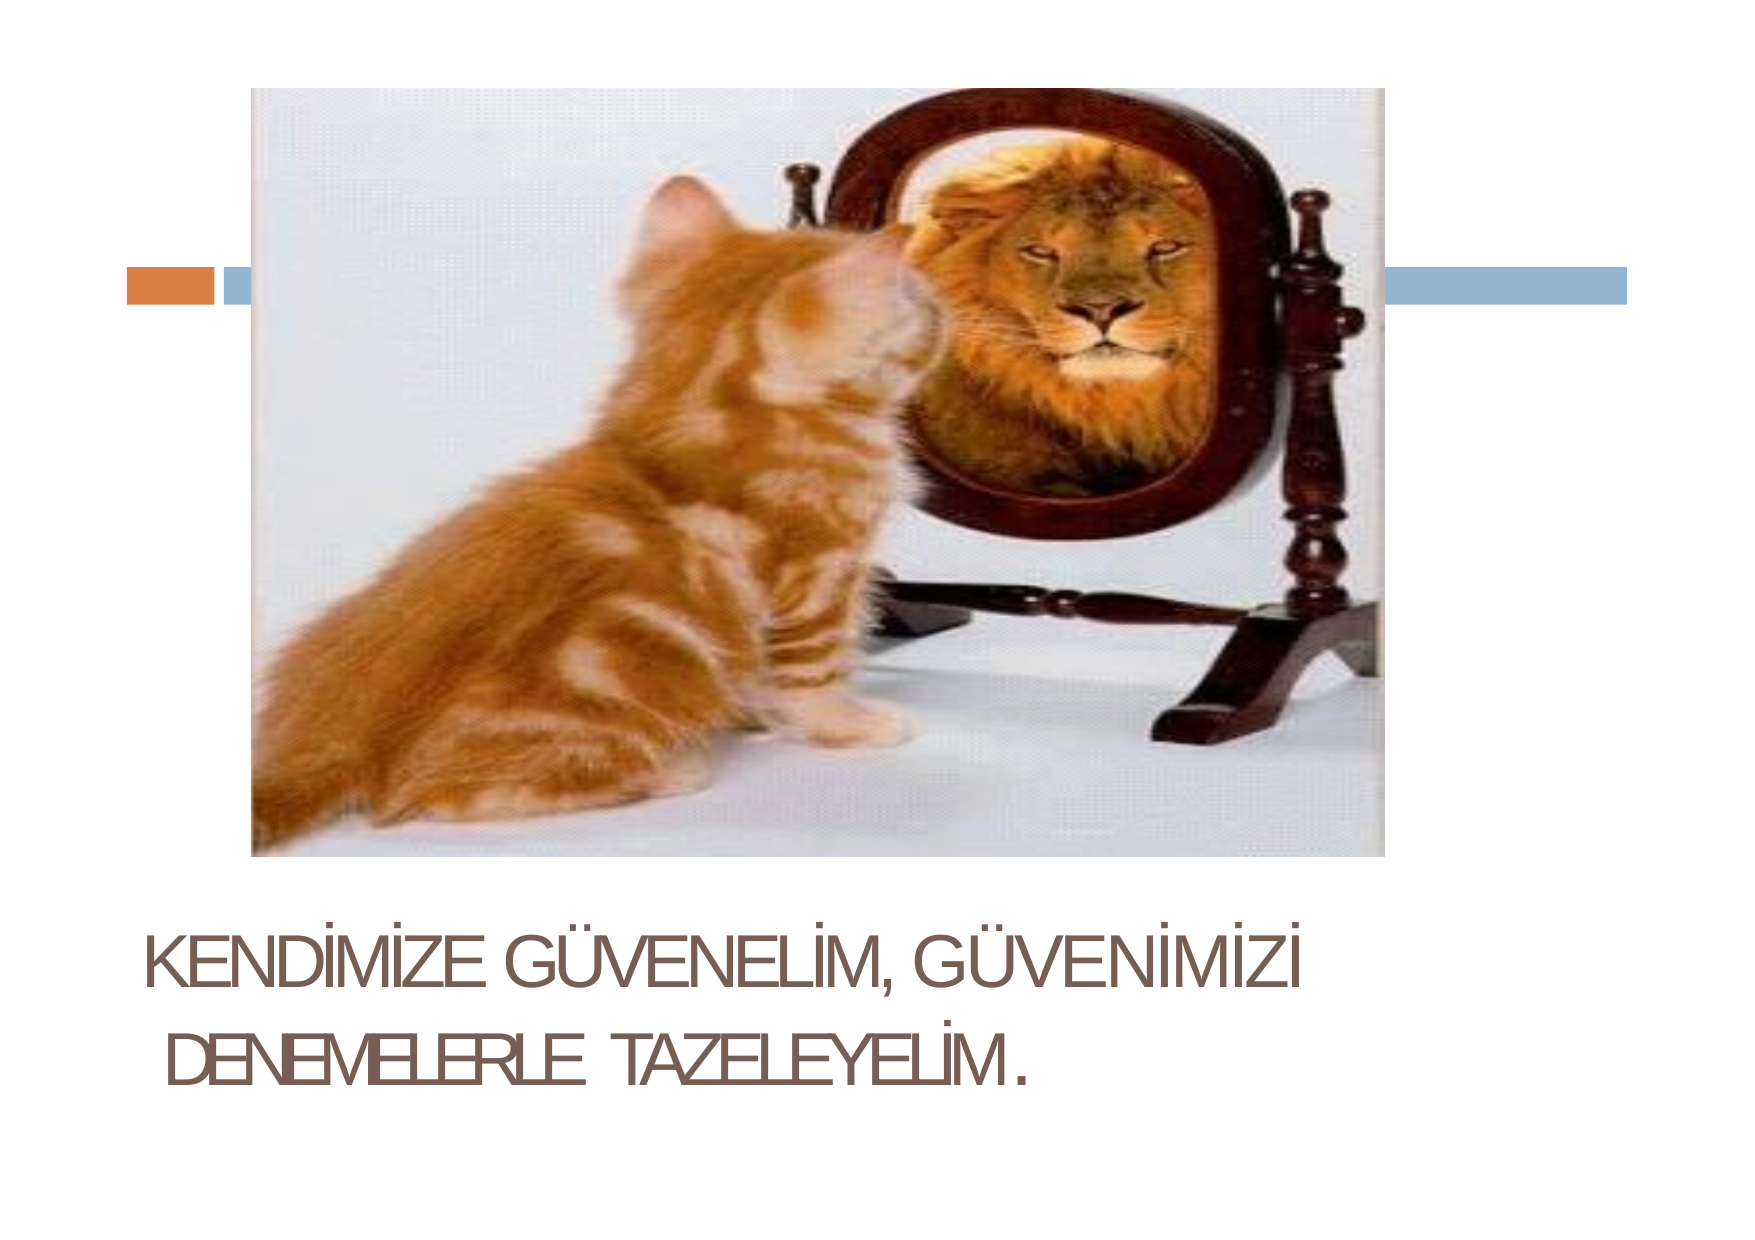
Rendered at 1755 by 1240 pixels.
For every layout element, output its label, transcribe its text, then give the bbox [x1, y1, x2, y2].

text_box [126, 267, 215, 305]
text_box [1385, 267, 1627, 305]
text_box [250, 88, 1385, 857]
text_box [223, 267, 250, 305]
text_box KENDİMİZE GÜVENELİM, GÜVENİMİZİ DENEMELERLE TAZELEYELİM. [139, 913, 1303, 1105]
